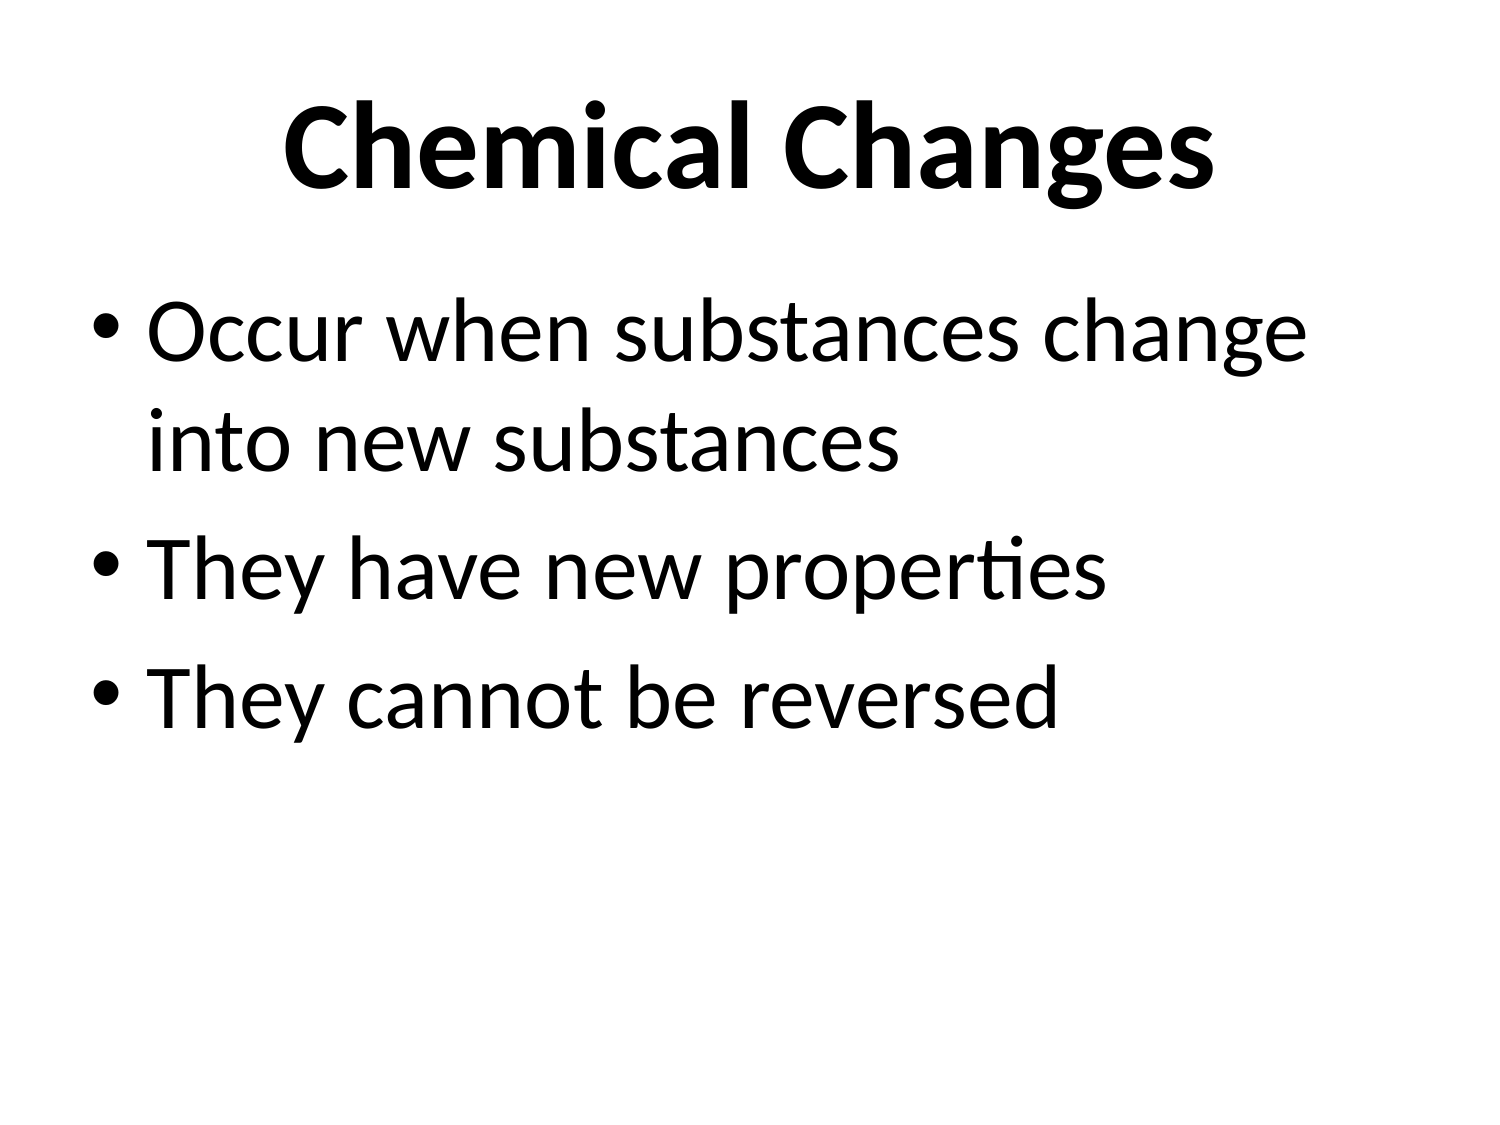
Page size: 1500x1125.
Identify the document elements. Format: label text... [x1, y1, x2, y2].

title Chemical Changes [75, 45, 1425, 233]
list Occur when substances change into new substances They have new properties They cannot be reversed [75, 262, 1425, 1005]
